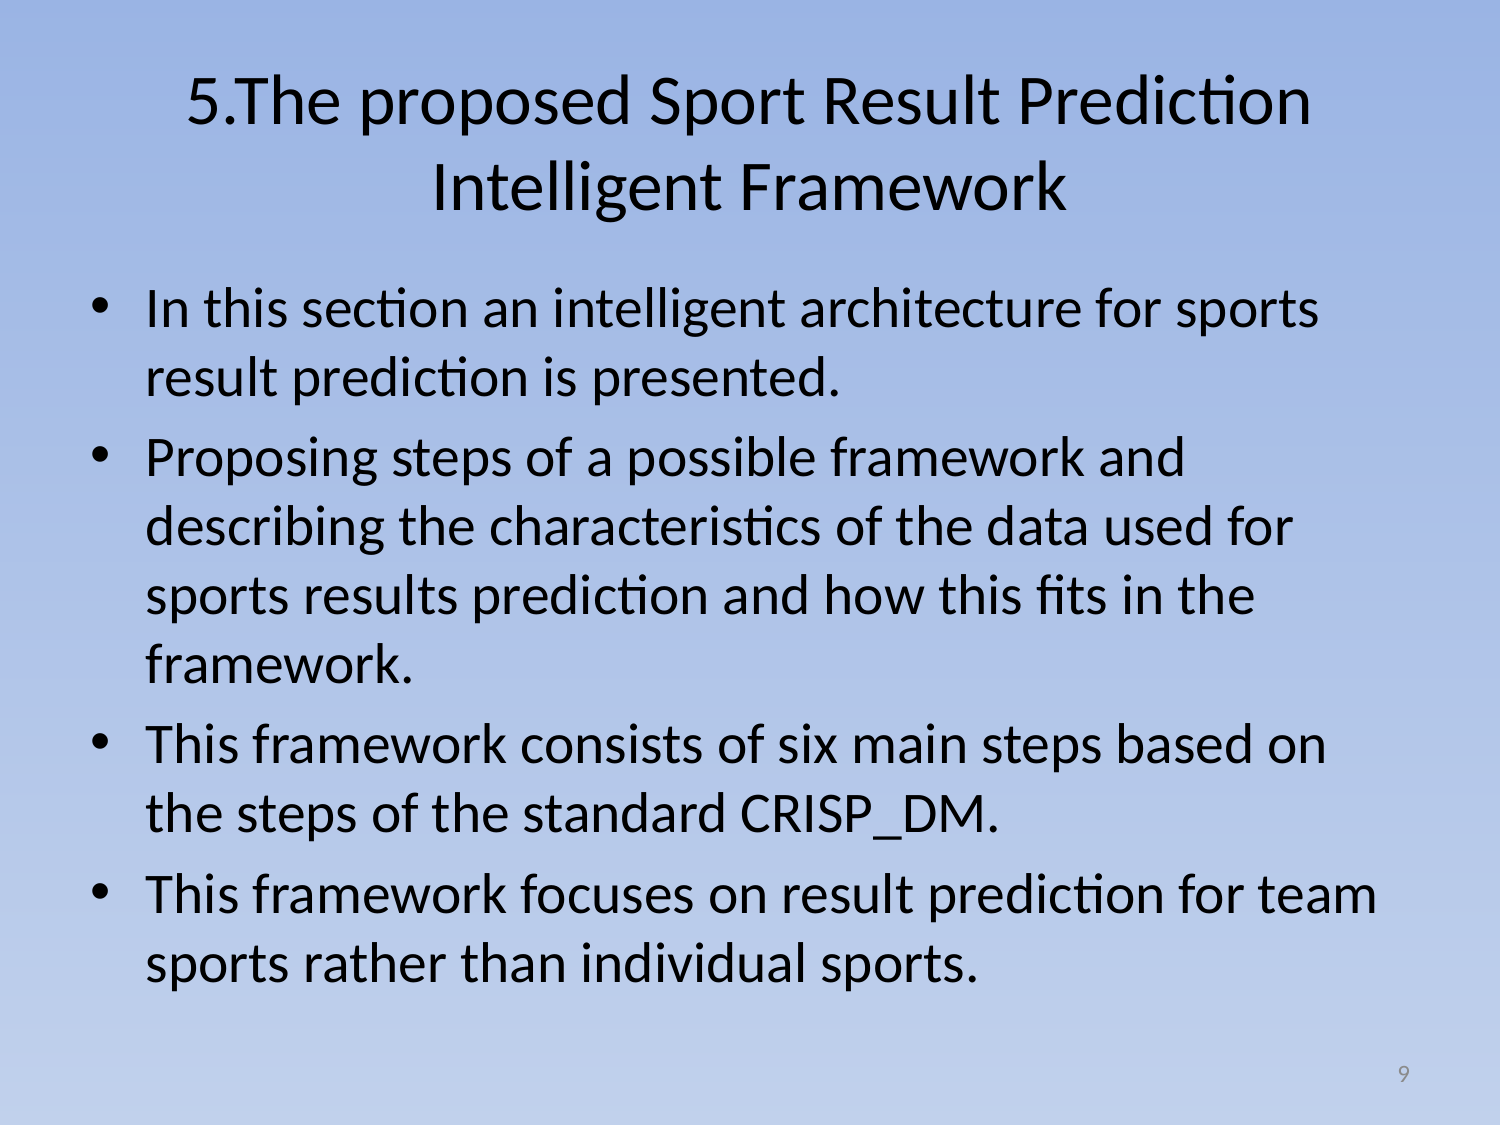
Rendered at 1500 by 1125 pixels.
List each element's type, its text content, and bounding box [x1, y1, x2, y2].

slide_number 9 [1074, 1042, 1425, 1103]
title 5.The proposed Sport Result Prediction Intelligent Framework [75, 45, 1425, 233]
list In this section an intelligent architecture for sports result prediction is presented. Proposing steps of a possible framework and describing the characteristics of the data used for sports results prediction and how this fits in the framework. This framework consists of six main steps based on the steps of the standard CRISP_DM. This framework focuses on result prediction for team sports rather than individual sports. [75, 262, 1425, 1005]
